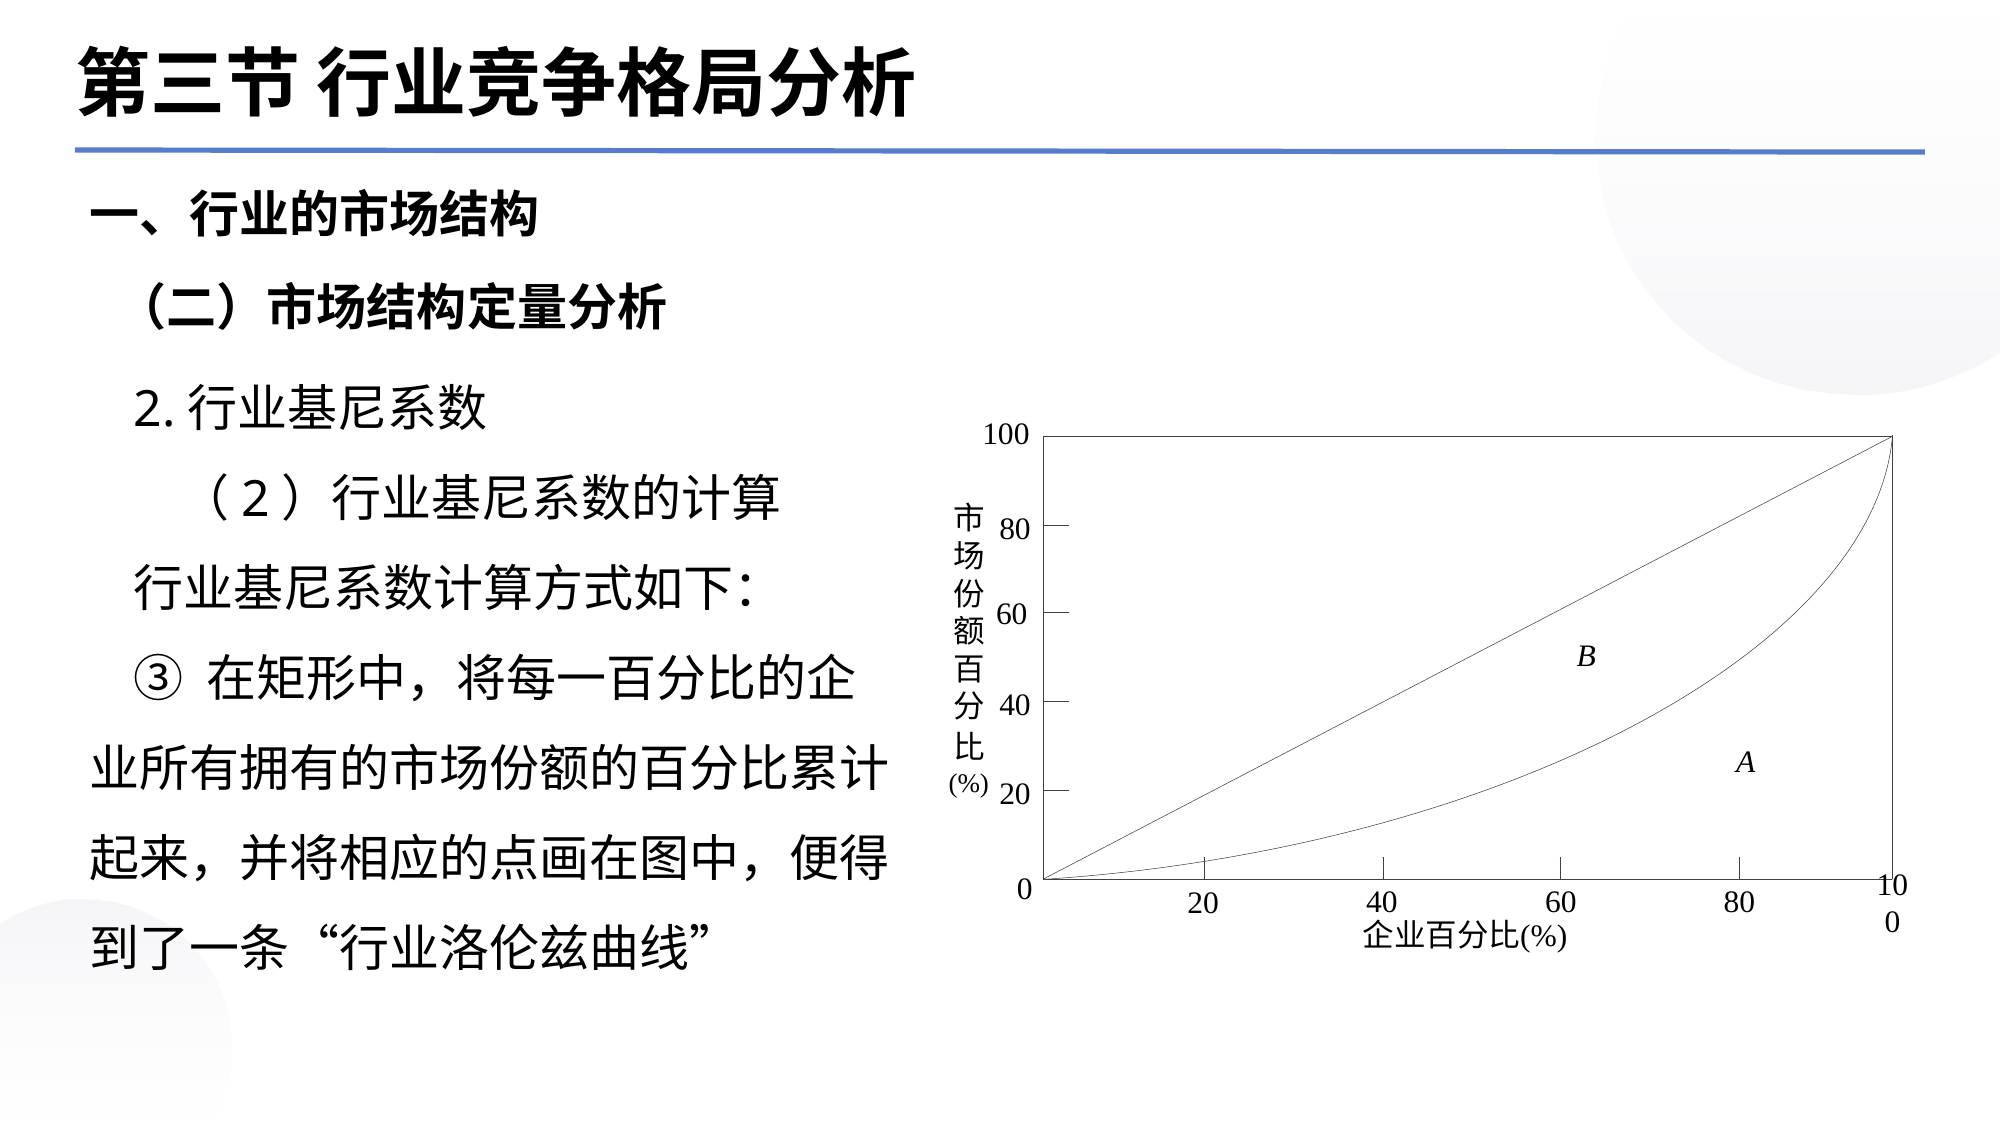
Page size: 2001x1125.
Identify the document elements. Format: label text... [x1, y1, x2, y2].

text_box [0, 898, 233, 1125]
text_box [935, 394, 1962, 984]
text_box （二）市场结构定量分析 [102, 267, 936, 343]
text_box 一、行业的市场结构 [75, 175, 909, 251]
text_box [74, 149, 1925, 153]
text_box [1594, 0, 2000, 394]
text_box 2.行业基尼系数 （2）行业基尼系数的计算 行业基尼系数计算方式如下： ③ 在矩形中，将每一百分比的企业所有拥有的市场份额的百分比累计起来，并将相应的点画在图中，便得到了一条“行业洛伦兹曲线” [75, 338, 909, 1024]
text_box 第三节 行业竞争格局分析 [75, 24, 1925, 125]
